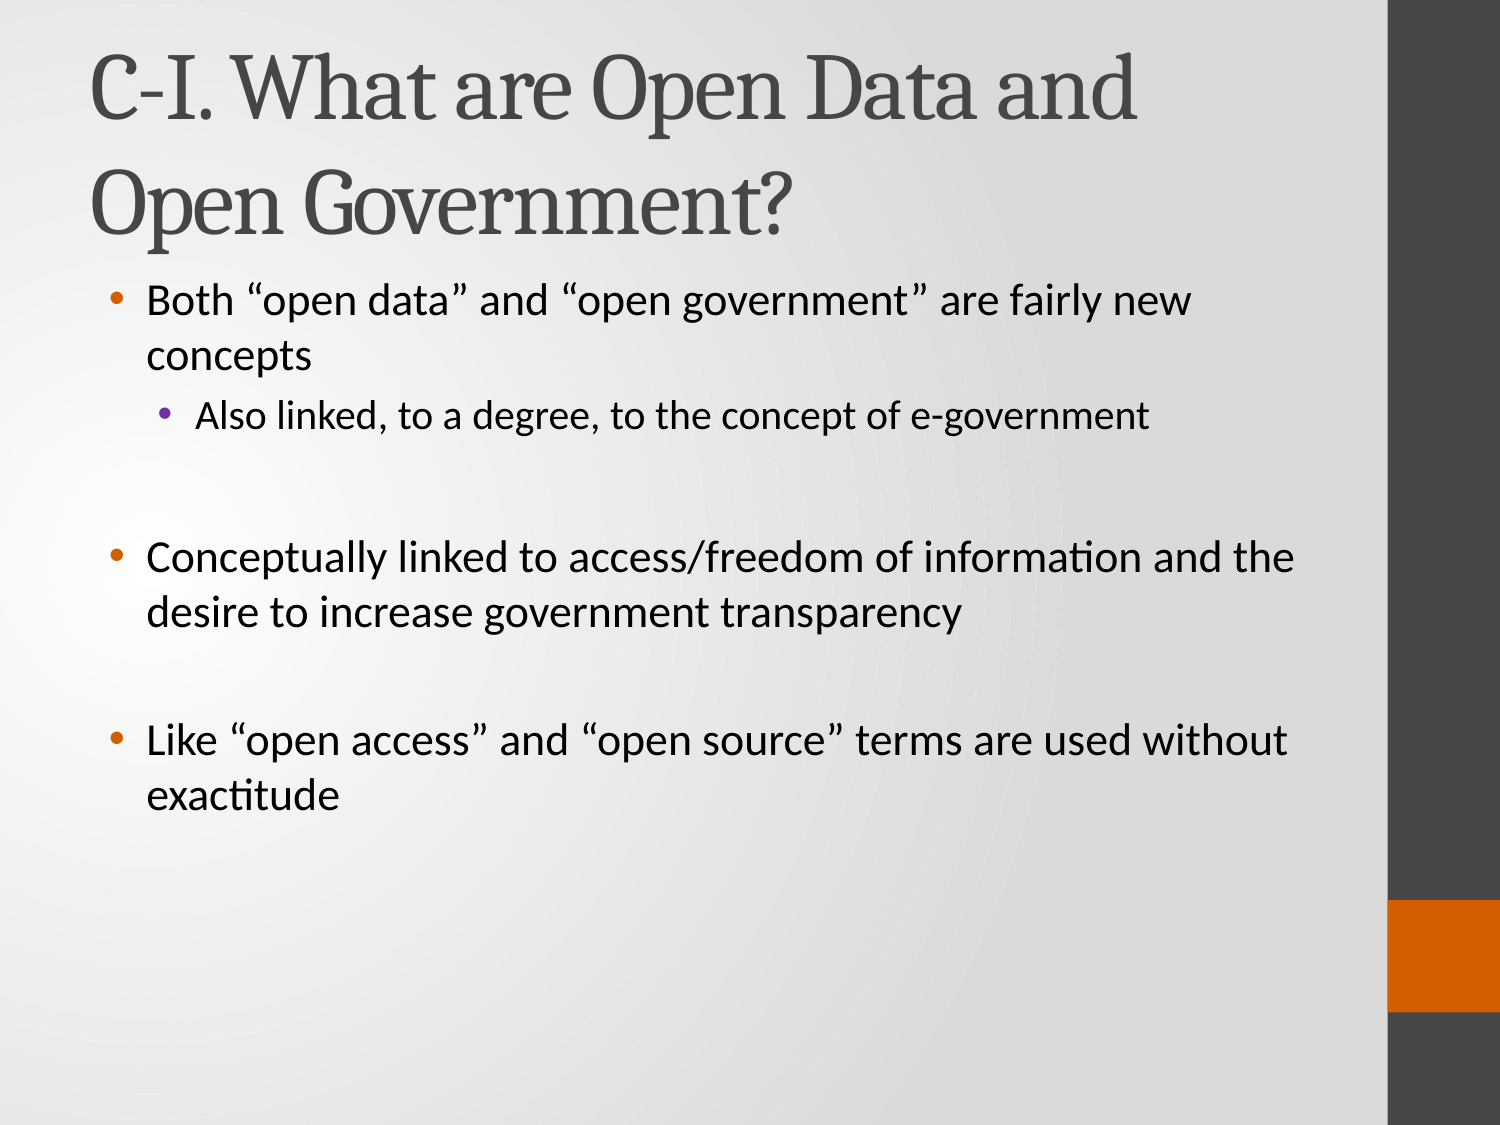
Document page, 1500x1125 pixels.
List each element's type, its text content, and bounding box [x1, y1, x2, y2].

title C-I. What are Open Data and Open Government? [75, 45, 1325, 233]
list Both “open data” and “open government” are fairly new concepts Also linked, to a degree, to the concept of e-government Conceptually linked to access/freedom of information and the desire to increase government transparency Like “open access” and “open source” terms are used without exactitude [75, 262, 1325, 1050]
